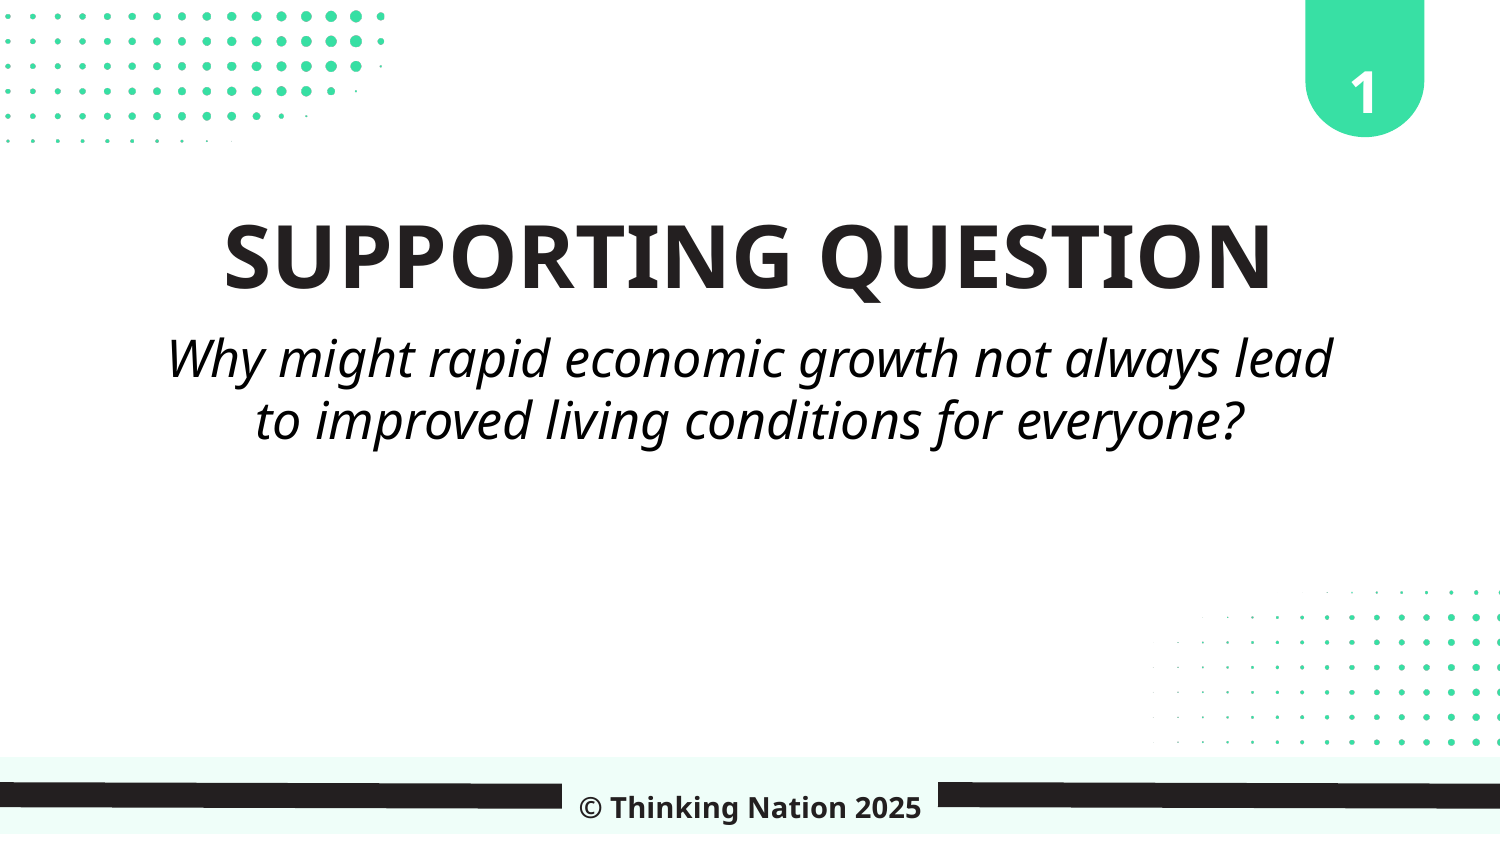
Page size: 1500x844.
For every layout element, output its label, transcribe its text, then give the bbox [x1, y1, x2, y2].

text_box [1128, 590, 1500, 755]
text_box SUPPORTING QUESTION [209, 159, 1291, 307]
text_box [0, 0, 385, 144]
text_box Why might rapid economic growth not always lead to improved living conditions for everyone? [146, 324, 1353, 451]
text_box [1300, 0, 1430, 138]
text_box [0, 756, 1500, 835]
